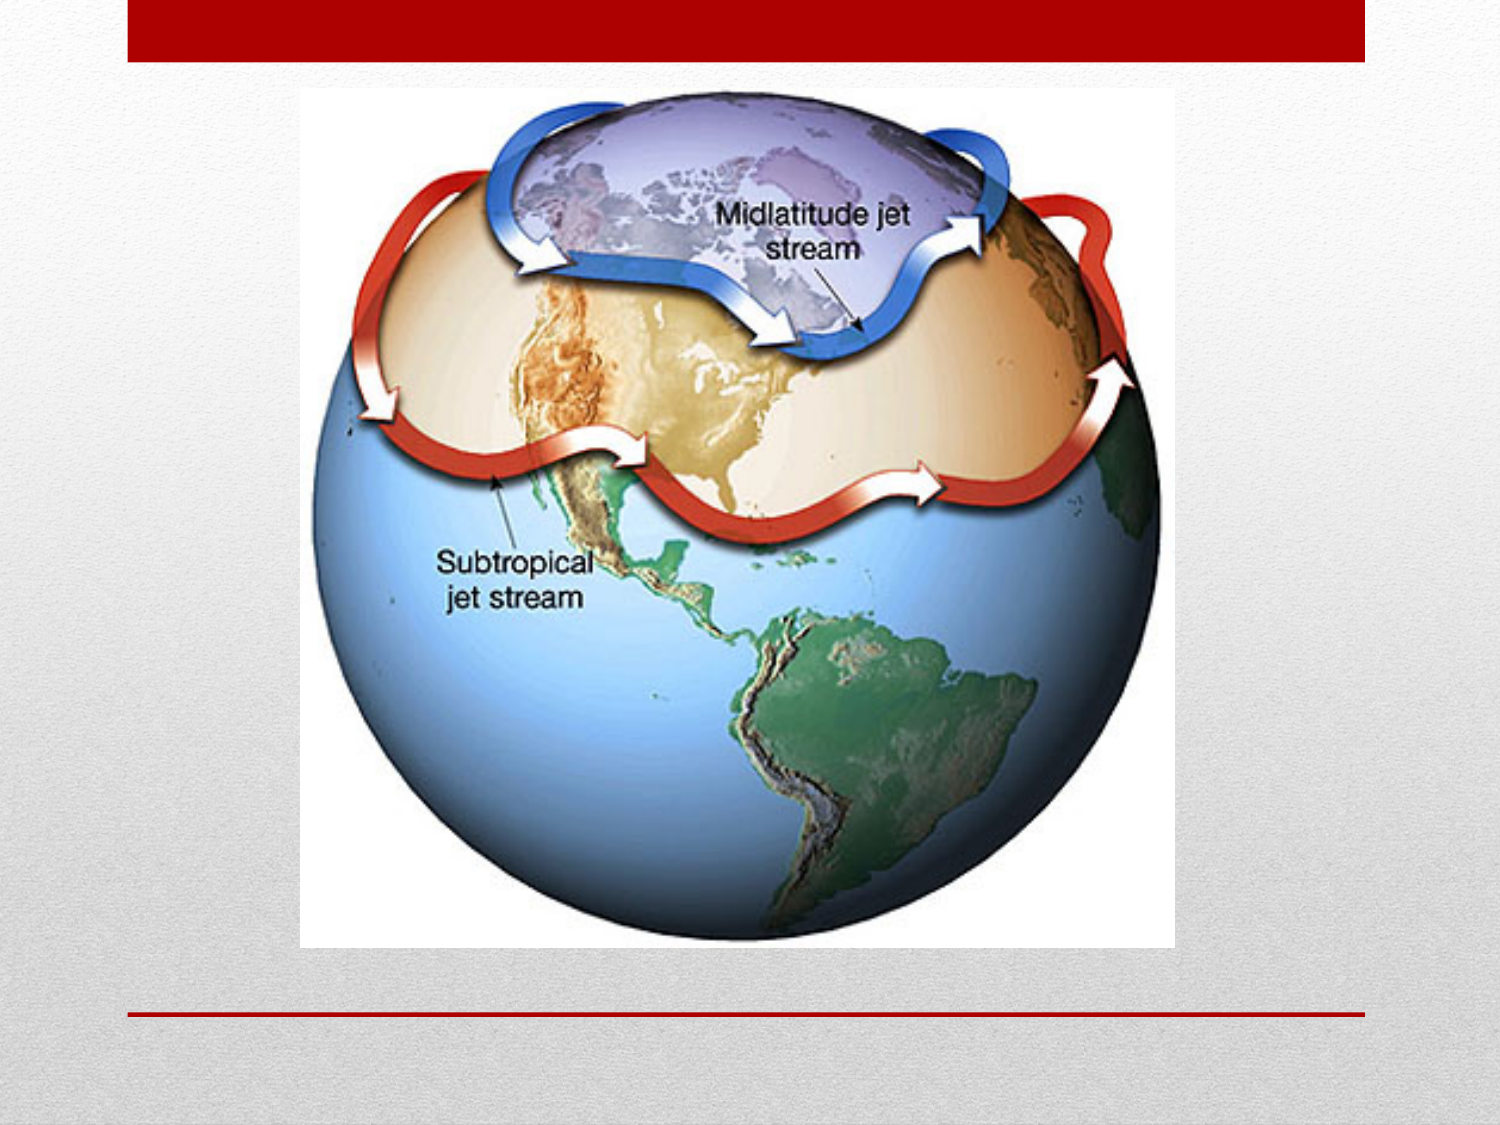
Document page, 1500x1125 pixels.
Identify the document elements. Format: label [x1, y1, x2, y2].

picture [299, 87, 1176, 948]
